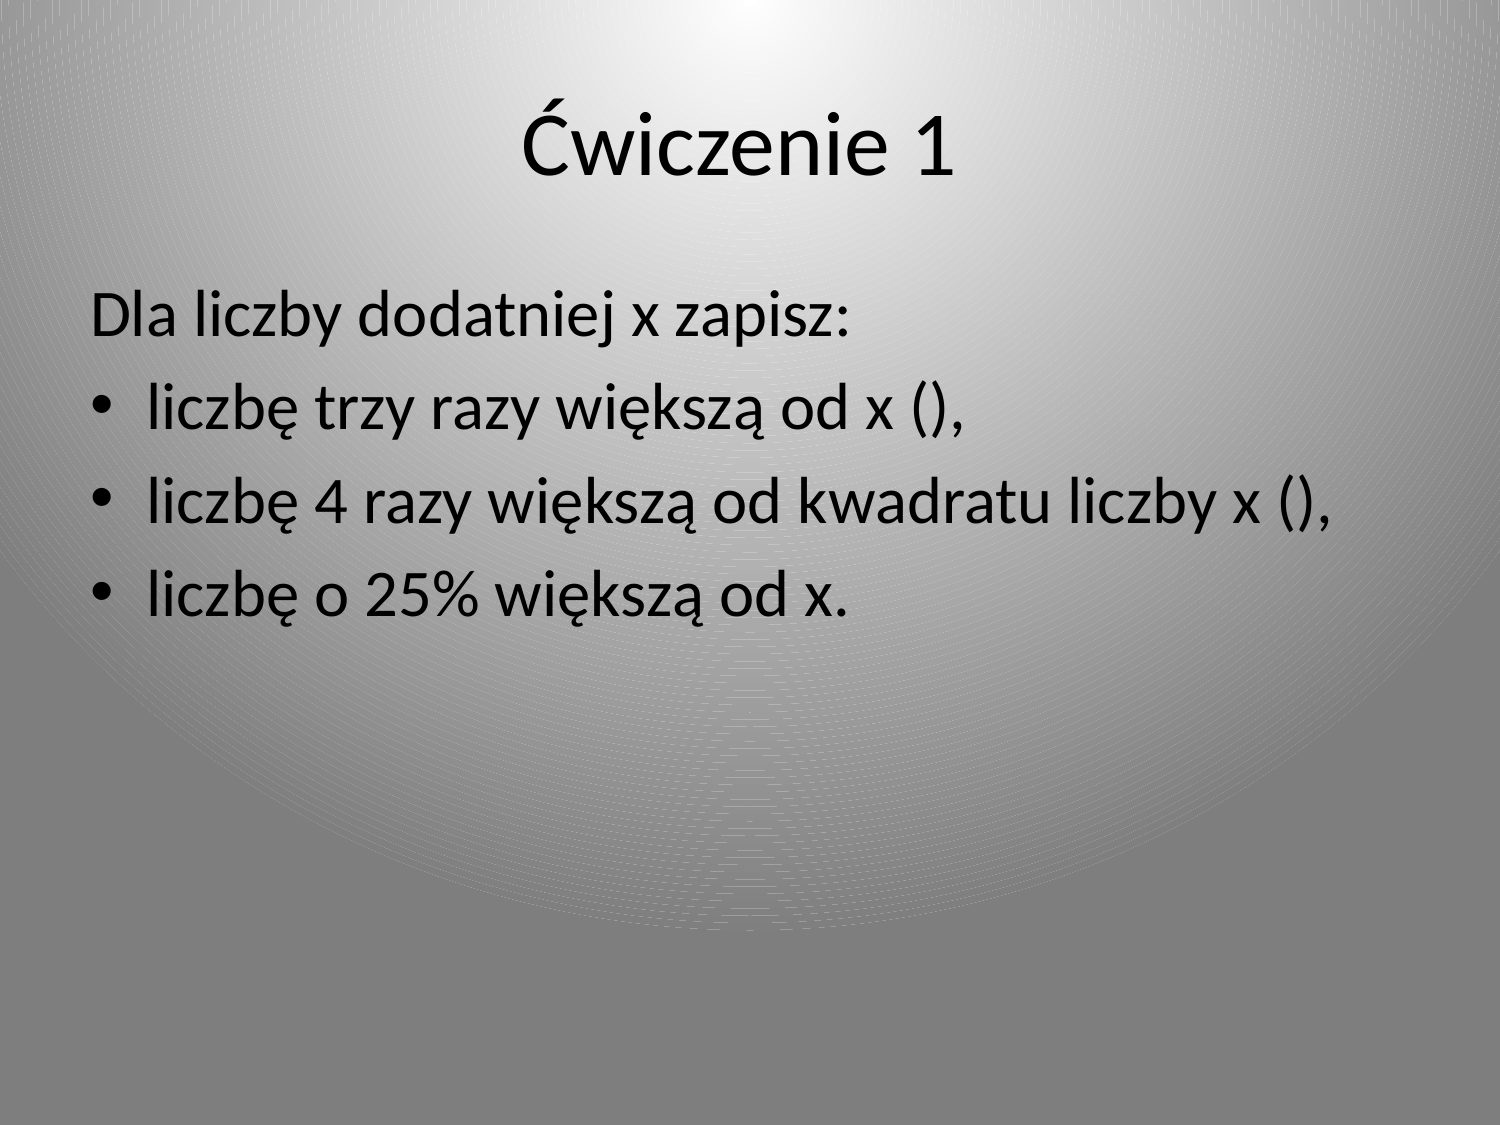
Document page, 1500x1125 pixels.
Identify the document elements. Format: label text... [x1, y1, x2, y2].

title Ćwiczenie 1 [75, 45, 1425, 233]
